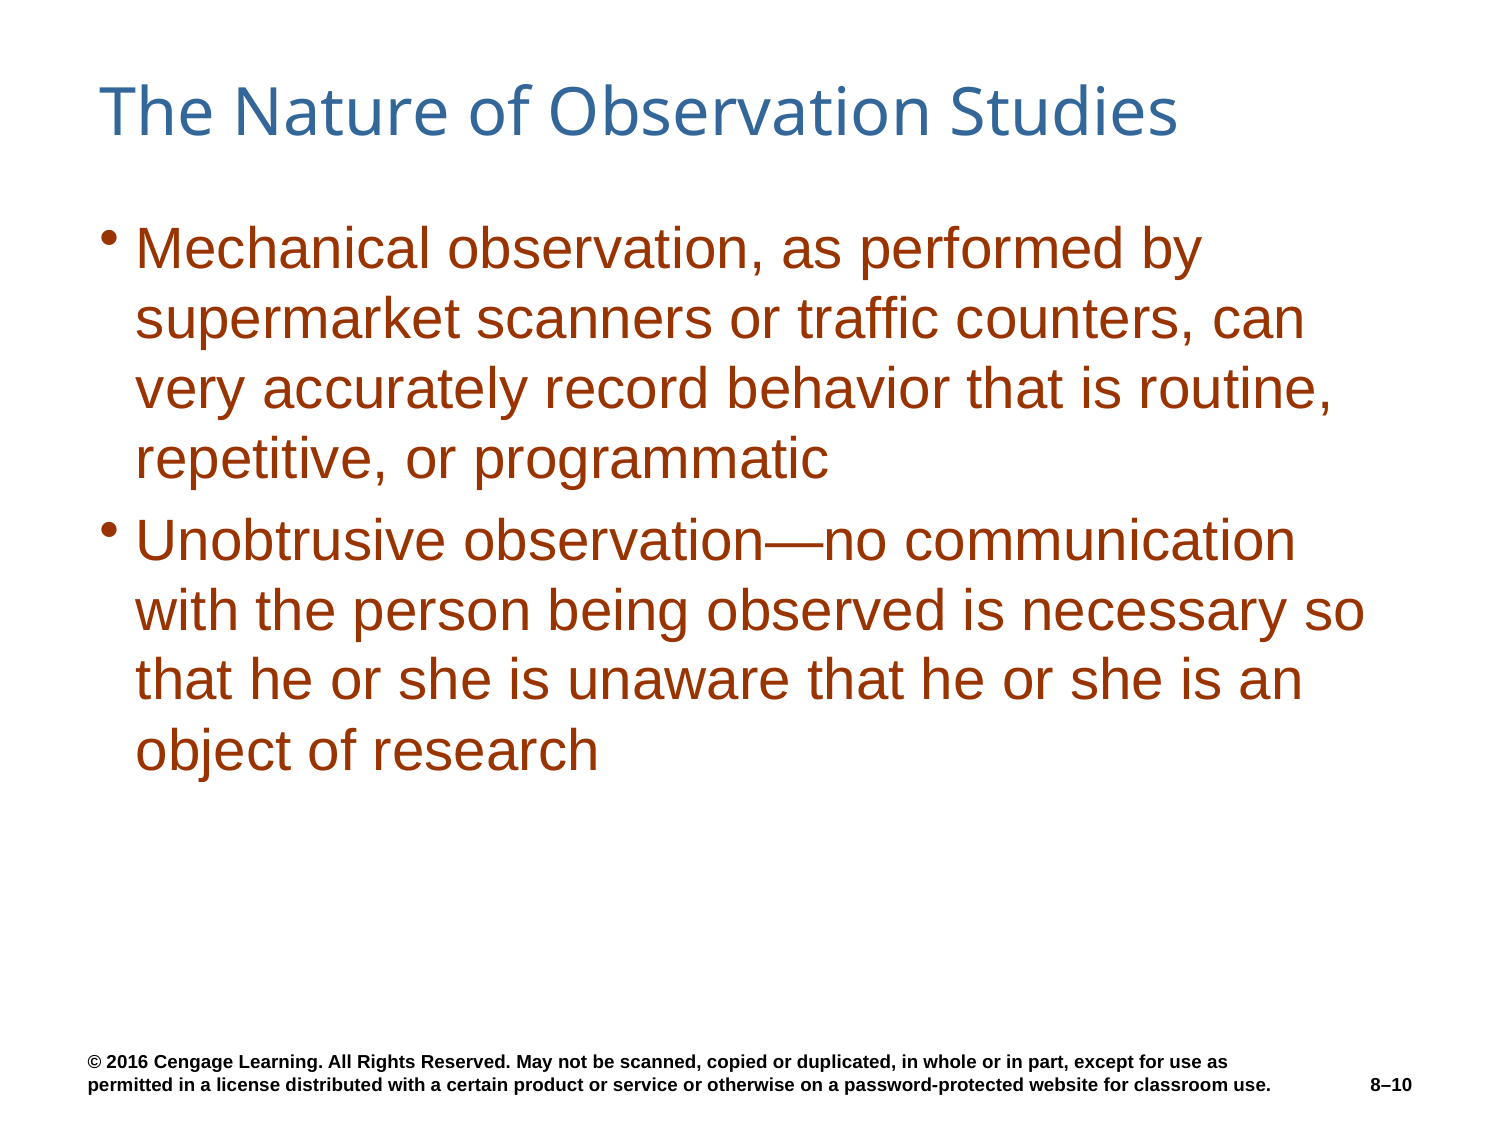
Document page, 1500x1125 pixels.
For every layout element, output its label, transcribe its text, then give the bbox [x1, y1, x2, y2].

title The Nature of Observation Studies [84, 61, 1411, 158]
slide_number 8–10 [1050, 1042, 1413, 1103]
footer © 2016 Cengage Learning. All Rights Reserved. May not be scanned, copied or duplicated, in whole or in part, except for use as permitted in a license distributed with a certain product or service or otherwise on a password-protected website for classroom use. [87, 1057, 1050, 1103]
list Mechanical observation, as performed by supermarket scanners or traffic counters, can very accurately record behavior that is routine, repetitive, or programmatic Unobtrusive observation—no communication with the person being observed is necessary so that he or she is unaware that he or she is an object of research [84, 202, 1414, 1013]
